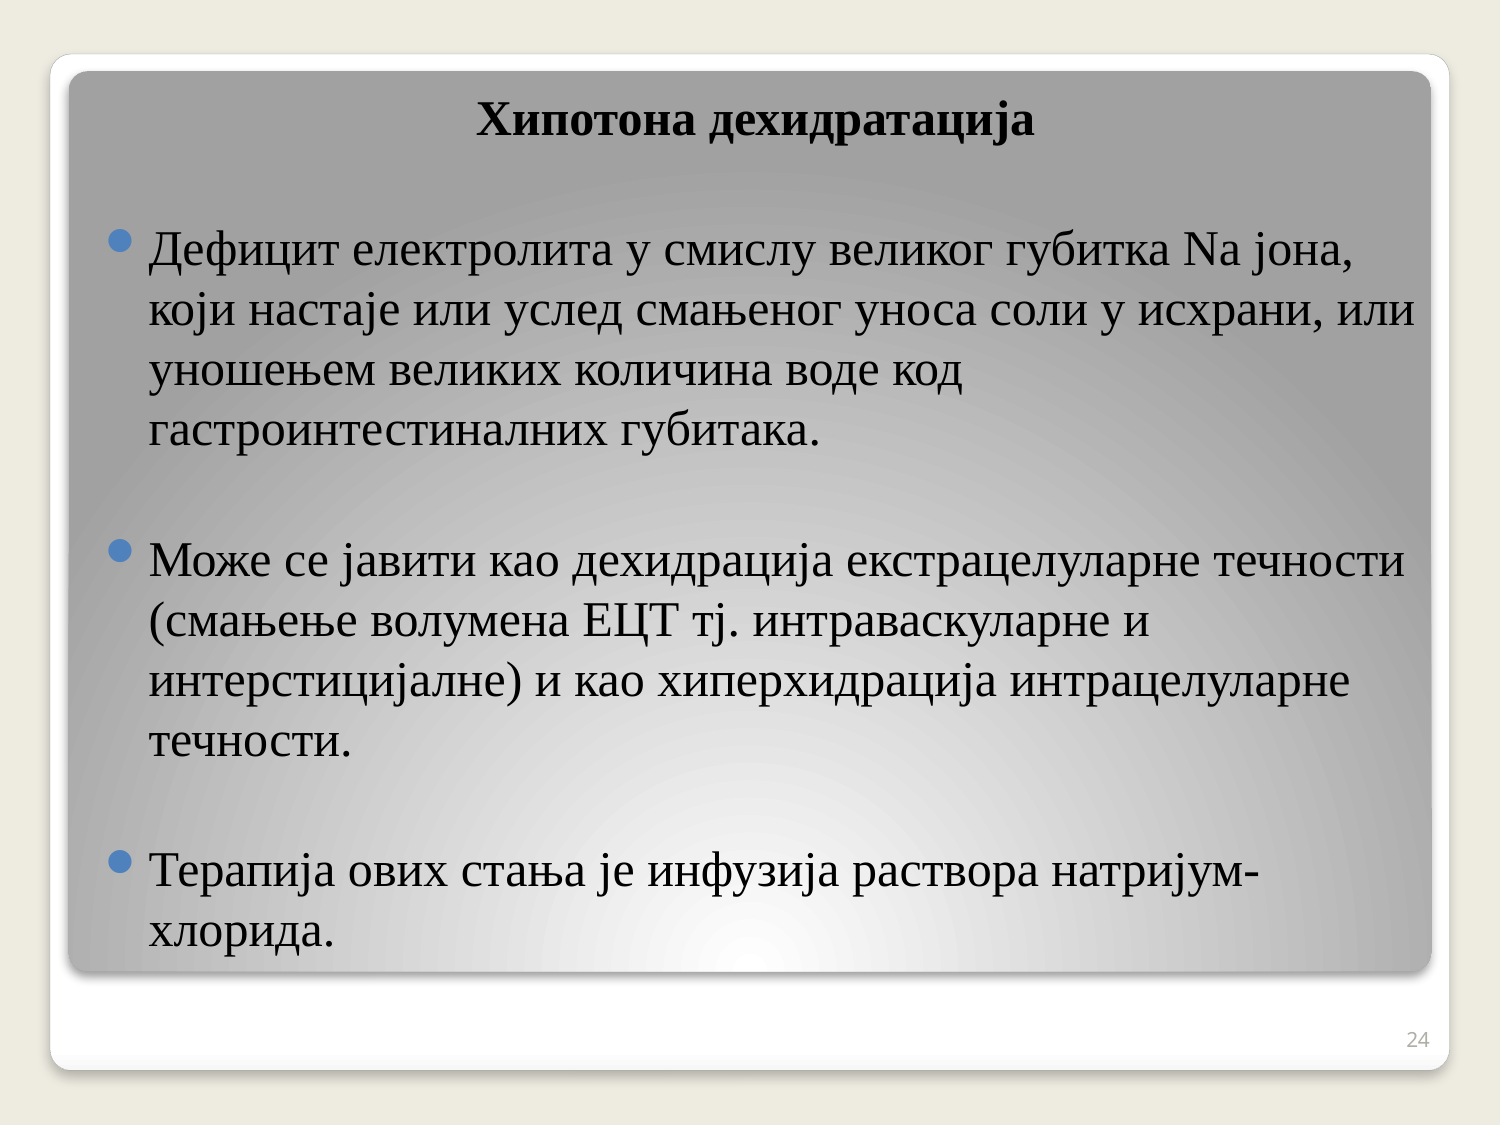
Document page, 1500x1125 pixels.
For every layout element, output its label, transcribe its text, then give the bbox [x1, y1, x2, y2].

slide_number 24 [1369, 1002, 1445, 1063]
list Хипотона дехидратација Дефицит електролита у смислу великог губитка Na јона, који настаје или услед смањеног уноса соли у исхрани, или уношењем великих количина воде код гастроинтестиналних губитака. Може се јавити као дехидрација екстрацелуларне течности (смањење волумена ЕЦТ тј. интраваскуларне и интерстицијалне) и као хиперхидрација интрацелуларне течности. Терапија ових стања је инфузија раствора натријум-хлорида. [75, 70, 1434, 1075]
